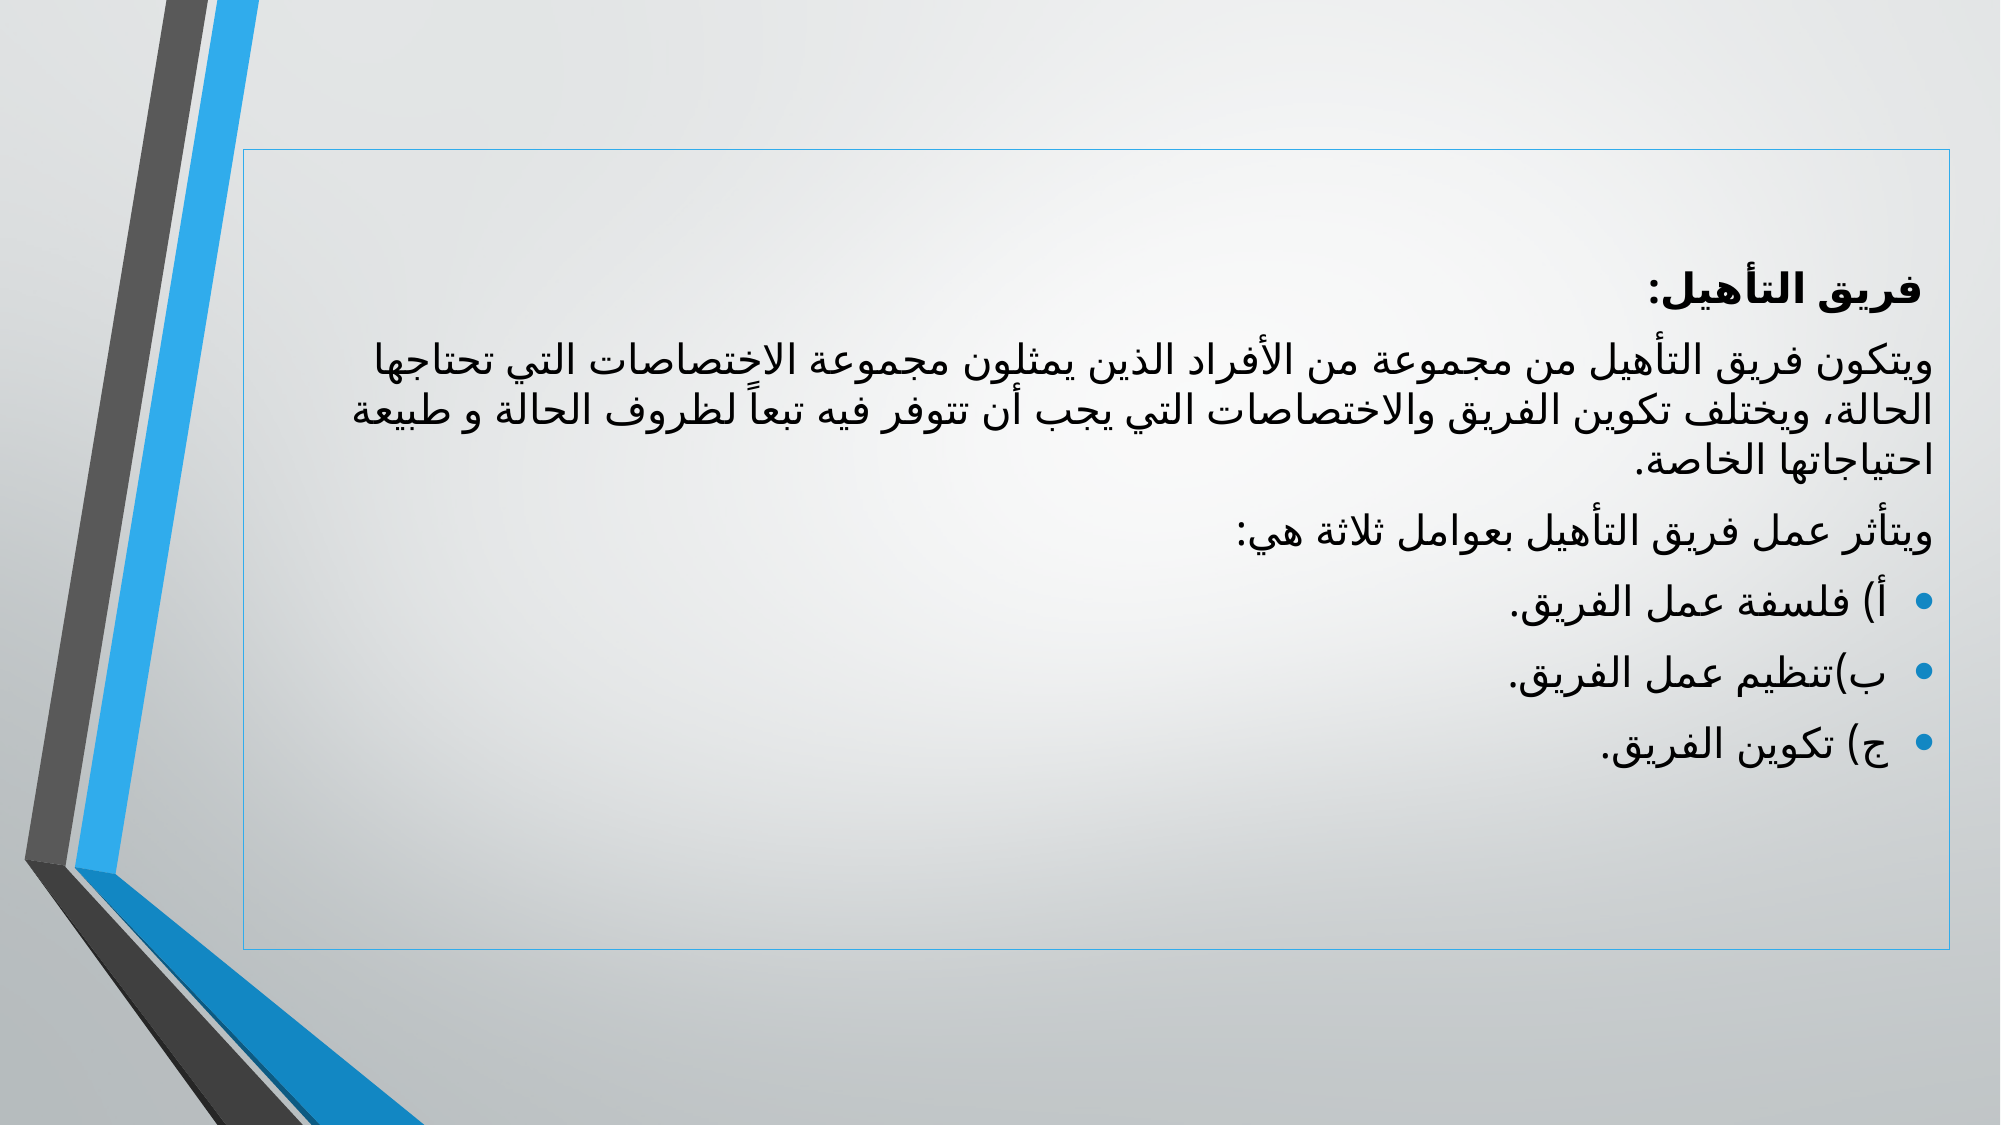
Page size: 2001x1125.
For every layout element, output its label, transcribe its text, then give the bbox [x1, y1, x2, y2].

list فريق التأهيل: ويتكون فريق التأهيل من مجموعة من الأفراد الذين يمثلون مجموعة الاختصاصات التي تحتاجها الحالة، ويختلف تكوين الفريق والاختصاصات التي يجب أن تتوفر فيه تبعاً لظروف الحالة و طبيعة احتياجاتها الخاصة. ويتأثر عمل فريق التأهيل بعوامل ثلاثة هي: أ) فلسفة عمل الفريق. ب)تنظيم عمل الفريق. ج) تكوين الفريق. [243, 149, 1950, 950]
